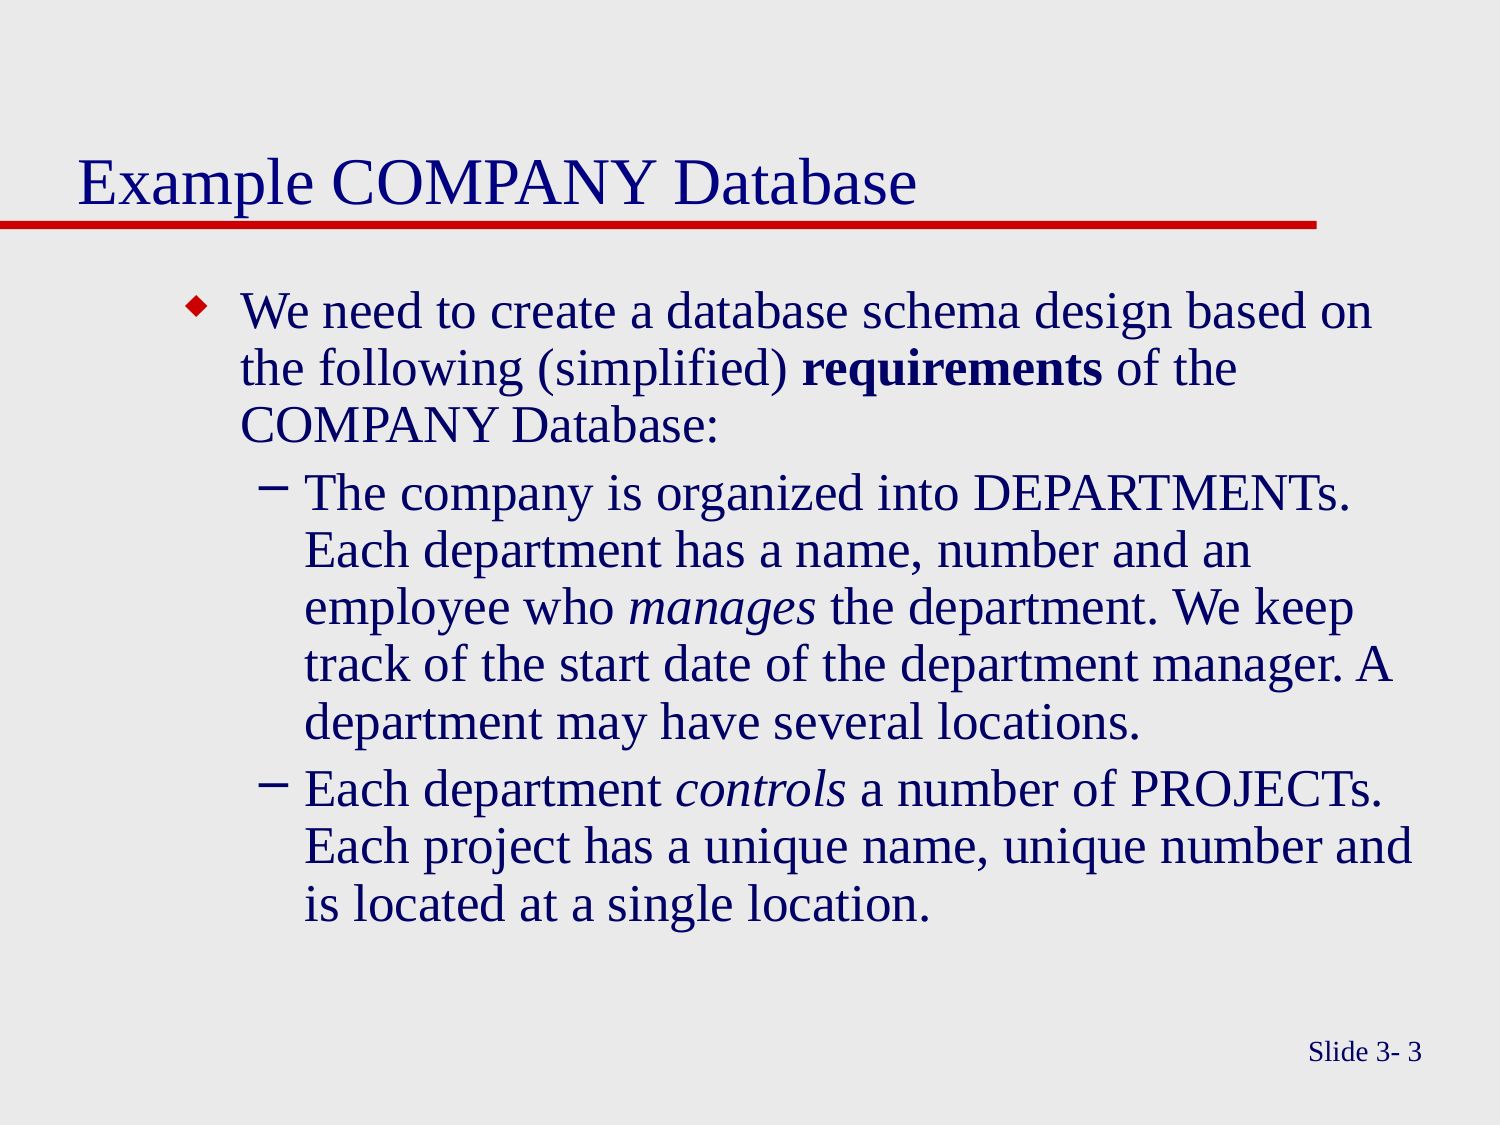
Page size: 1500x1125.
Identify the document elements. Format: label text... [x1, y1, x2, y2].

slide_number Slide 3- 3 [1125, 1012, 1438, 1088]
title Example COMPANY Database [62, 43, 1338, 226]
list We need to create a database schema design based on the following (simplified) requirements of the COMPANY Database: The company is organized into DEPARTMENTs. Each department has a name, number and an employee who manages the department. We keep track of the start date of the department manager. A department may have several locations. Each department controls a number of PROJECTs. Each project has a unique name, unique number and is located at a single location. [169, 274, 1438, 951]
